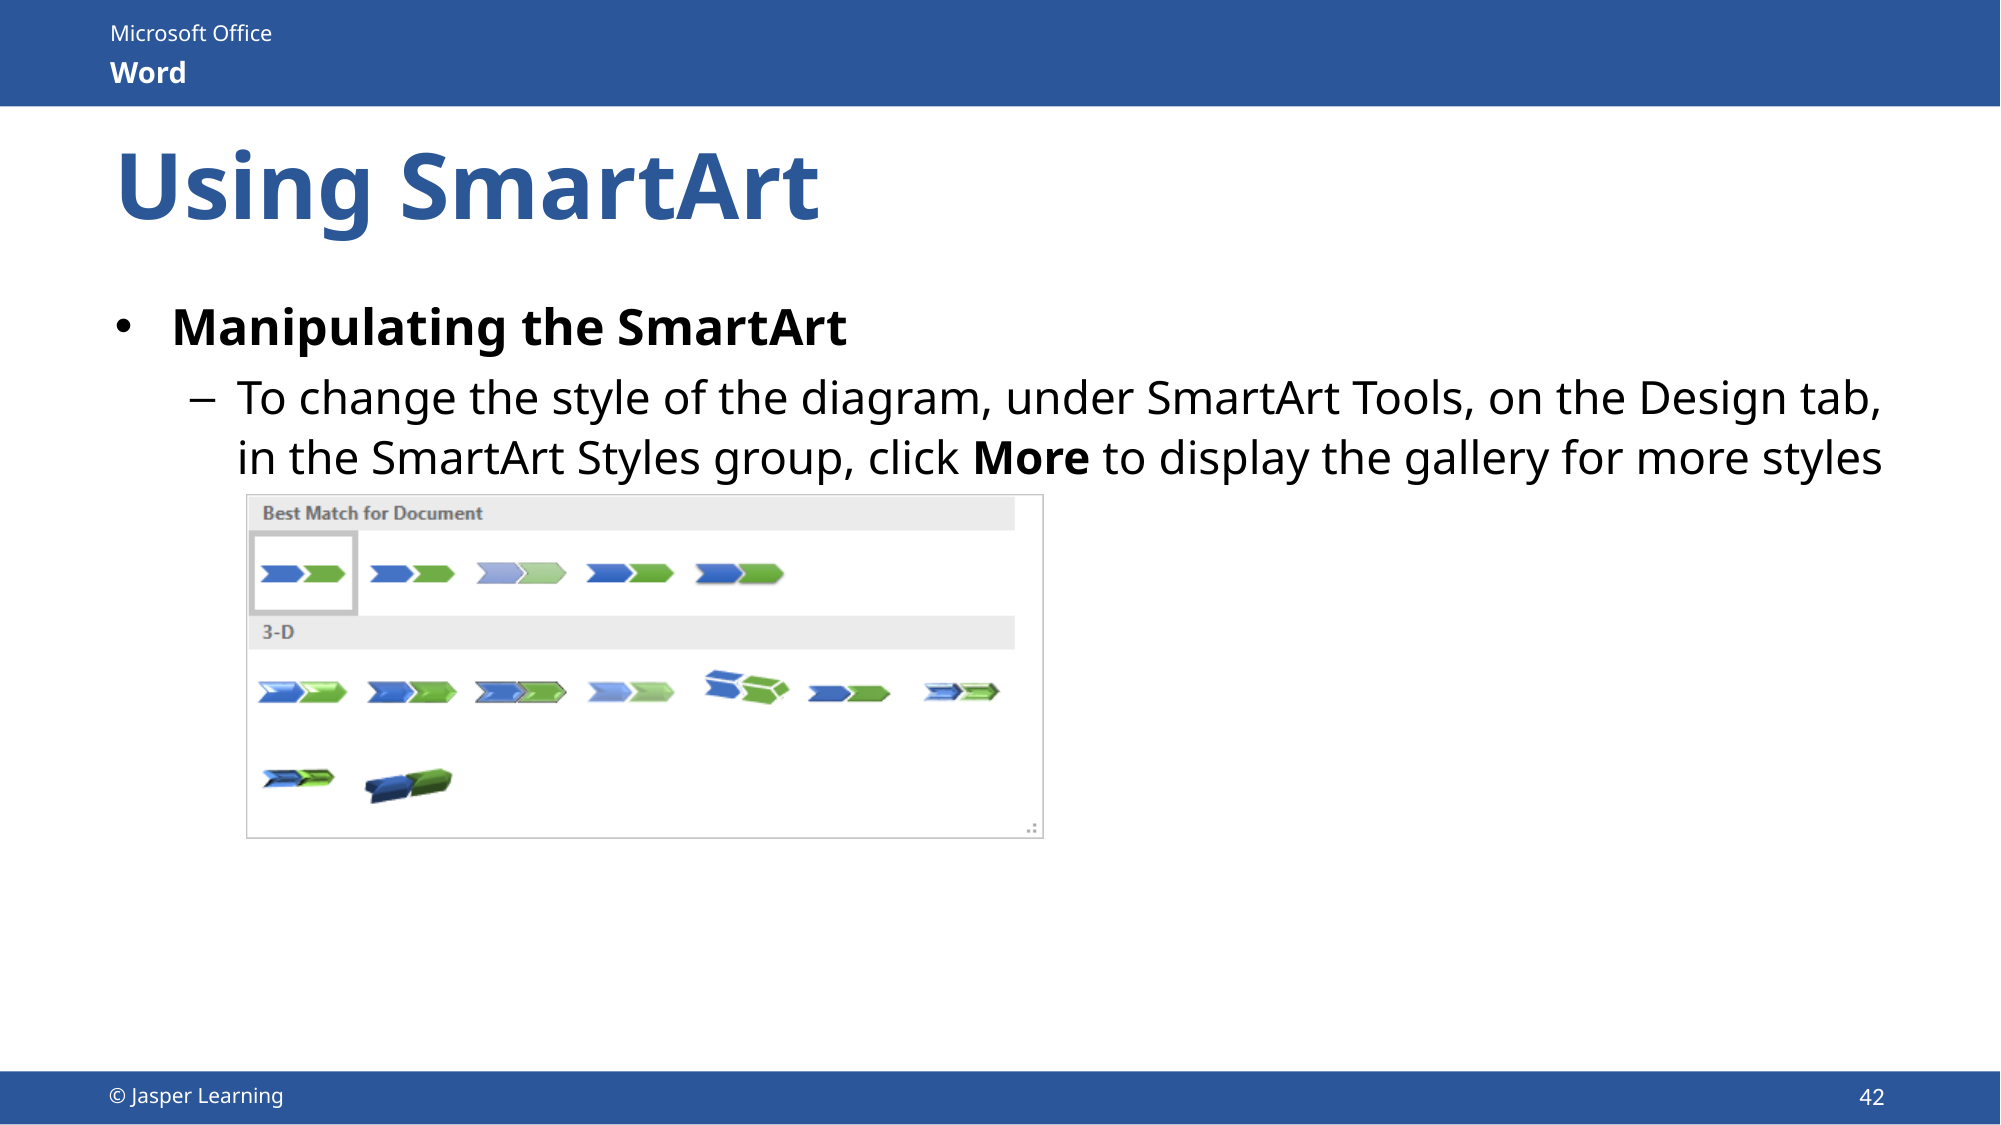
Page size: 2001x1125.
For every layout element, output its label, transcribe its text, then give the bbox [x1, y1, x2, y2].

list Manipulating the SmartArt To change the style of the diagram, under SmartArt Tools, on the Design tab, in the SmartArt Styles group, click More to display the gallery for more styles [99, 283, 1900, 1026]
footer © Jasper Learning [94, 1066, 769, 1125]
title Using SmartArt [99, 118, 1866, 248]
slide_number 42 [1433, 1065, 1900, 1125]
picture [246, 494, 1044, 839]
